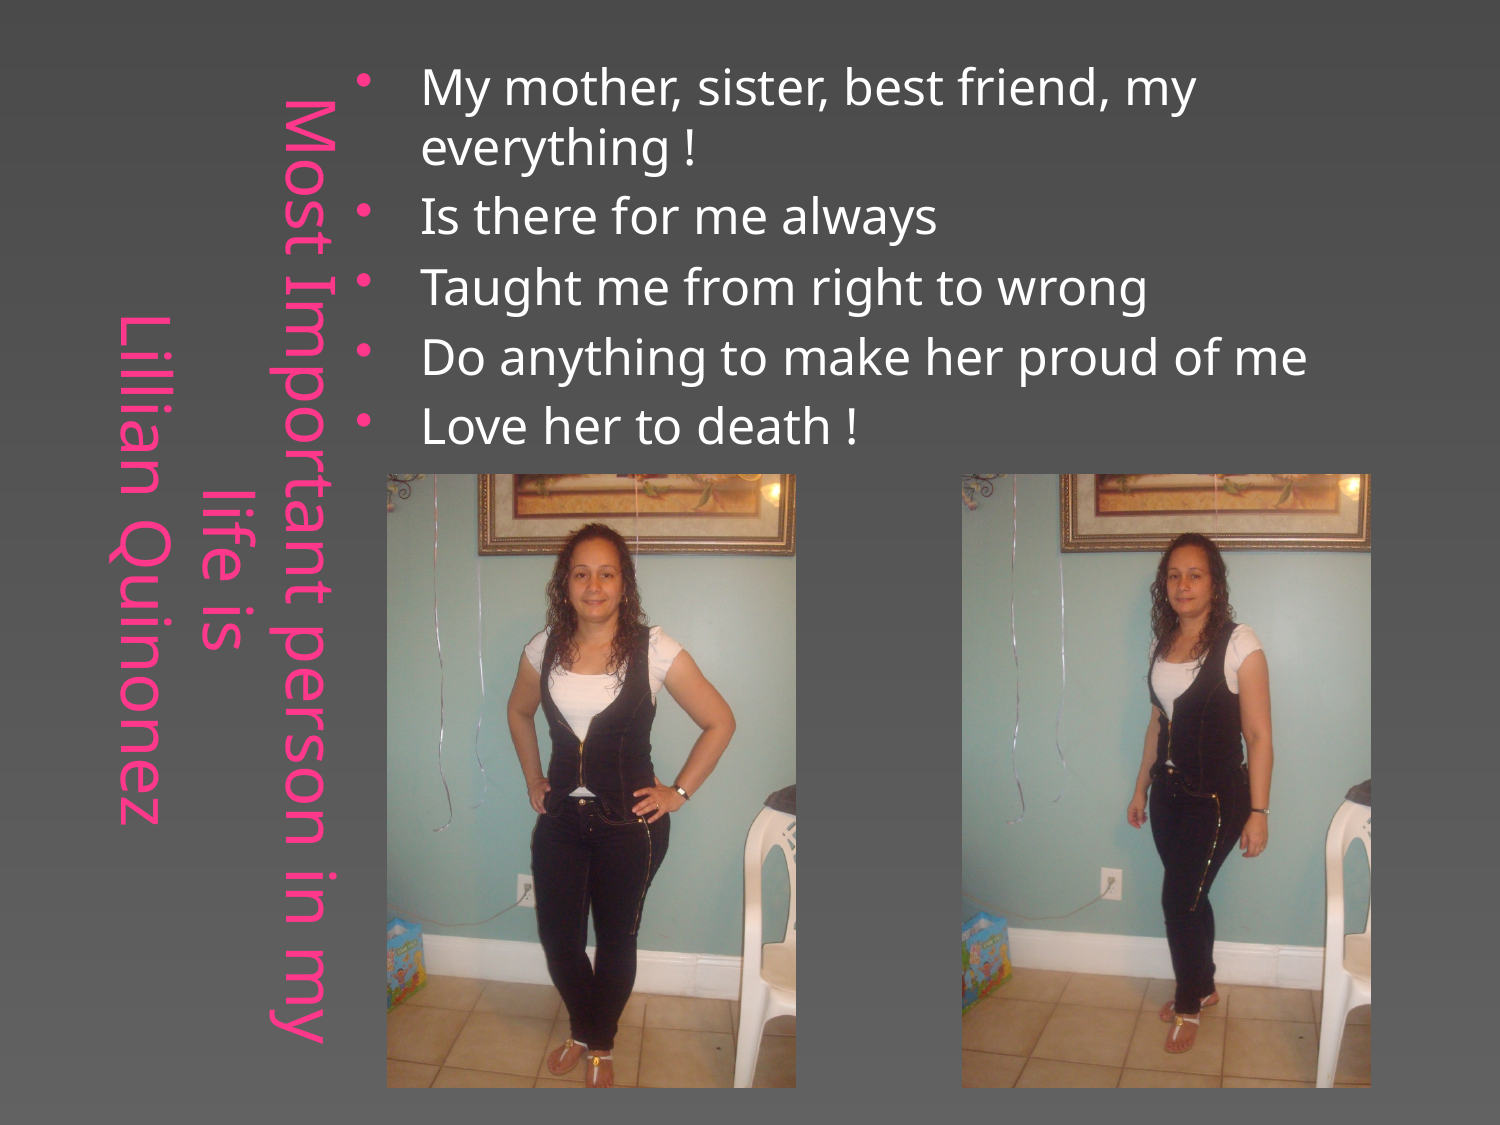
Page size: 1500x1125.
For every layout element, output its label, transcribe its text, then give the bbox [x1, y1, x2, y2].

list My mother, sister, best friend, my everything ! Is there for me always Taught me from right to wrong Do anything to make her proud of me Love her to death ! [331, 47, 1457, 543]
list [387, 474, 796, 1088]
title Most Important person in my life is Lillian Quinonez [37, 50, 363, 1060]
picture [962, 474, 1371, 1088]
